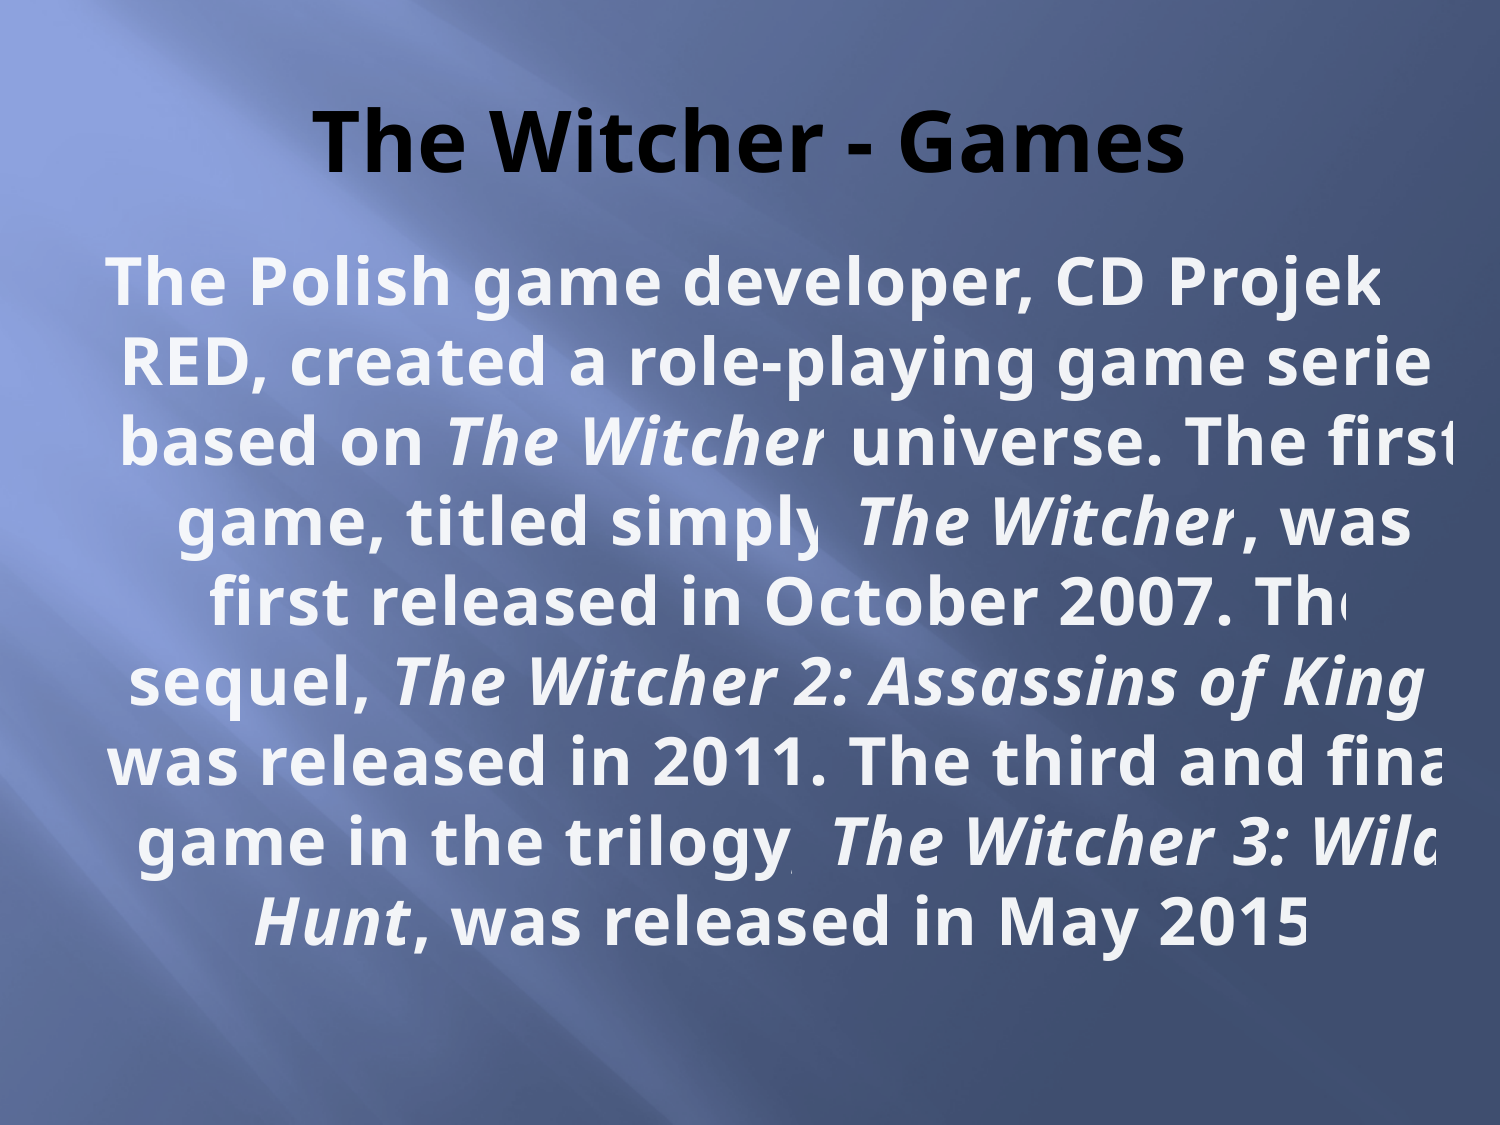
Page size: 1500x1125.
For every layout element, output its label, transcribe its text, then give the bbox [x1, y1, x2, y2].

list The Polish game developer, CD Projekt RED, created a role-playing game series based on The Witcher universe. The first game, titled simply The Witcher, was first released in October 2007. The sequel, The Witcher 2: Assassins of Kings was released in 2011. The third and final game in the trilogy, The Witcher 3: Wild Hunt, was released in May 2015. [0, 231, 1500, 1125]
title The Witcher - Games [75, 45, 1425, 231]
